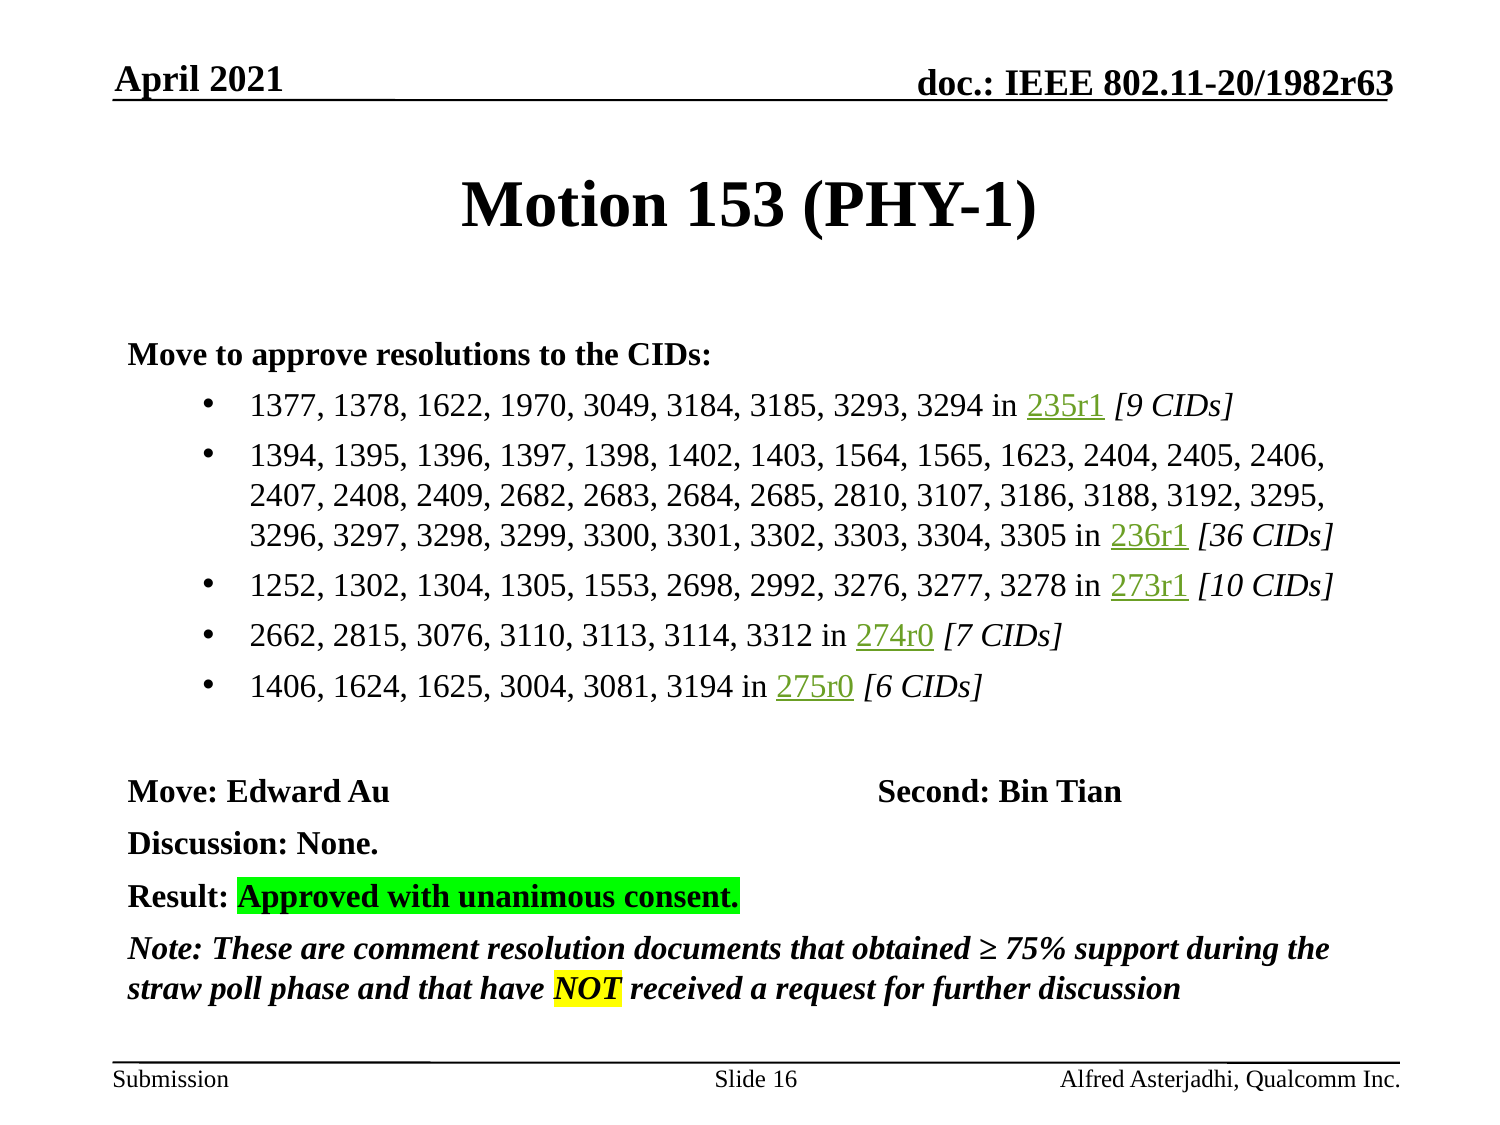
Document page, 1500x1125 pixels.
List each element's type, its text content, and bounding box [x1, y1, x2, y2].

footer Alfred Asterjadhi, Qualcomm Inc. [878, 1061, 1402, 1093]
title Motion 153 (PHY-1) [112, 112, 1388, 288]
slide_number Slide 16 [712, 1061, 800, 1123]
list Move to approve resolutions to the CIDs: 1377, 1378, 1622, 1970, 3049, 3184, 3185, 3293, 3294 in 235r1 [9 CIDs] 1394, 1395, 1396, 1397, 1398, 1402, 1403, 1564, 1565, 1623, 2404, 2405, 2406, 2407, 2408, 2409, 2682, 2683, 2684, 2685, 2810, 3107, 3186, 3188, 3192, 3295, 3296, 3297, 3298, 3299, 3300, 3301, 3302, 3303, 3304, 3305 in 236r1 [36 CIDs] 1252, 1302, 1304, 1305, 1553, 2698, 2992, 3276, 3277, 3278 in 273r1 [10 CIDs] 2662, 2815, 3076, 3110, 3113, 3114, 3312 in 274r0 [7 CIDs] 1406, 1624, 1625, 3004, 3081, 3194 in 275r0 [6 CIDs] Move: Edward Au Second: Bin Tian Discussion: None. Result: Approved with unanimous consent. Note: These are comment resolution documents that obtained ≥ 75% support during the straw poll phase and that have NOT received a request for further discussion [112, 324, 1388, 1063]
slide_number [114, 54, 423, 100]
